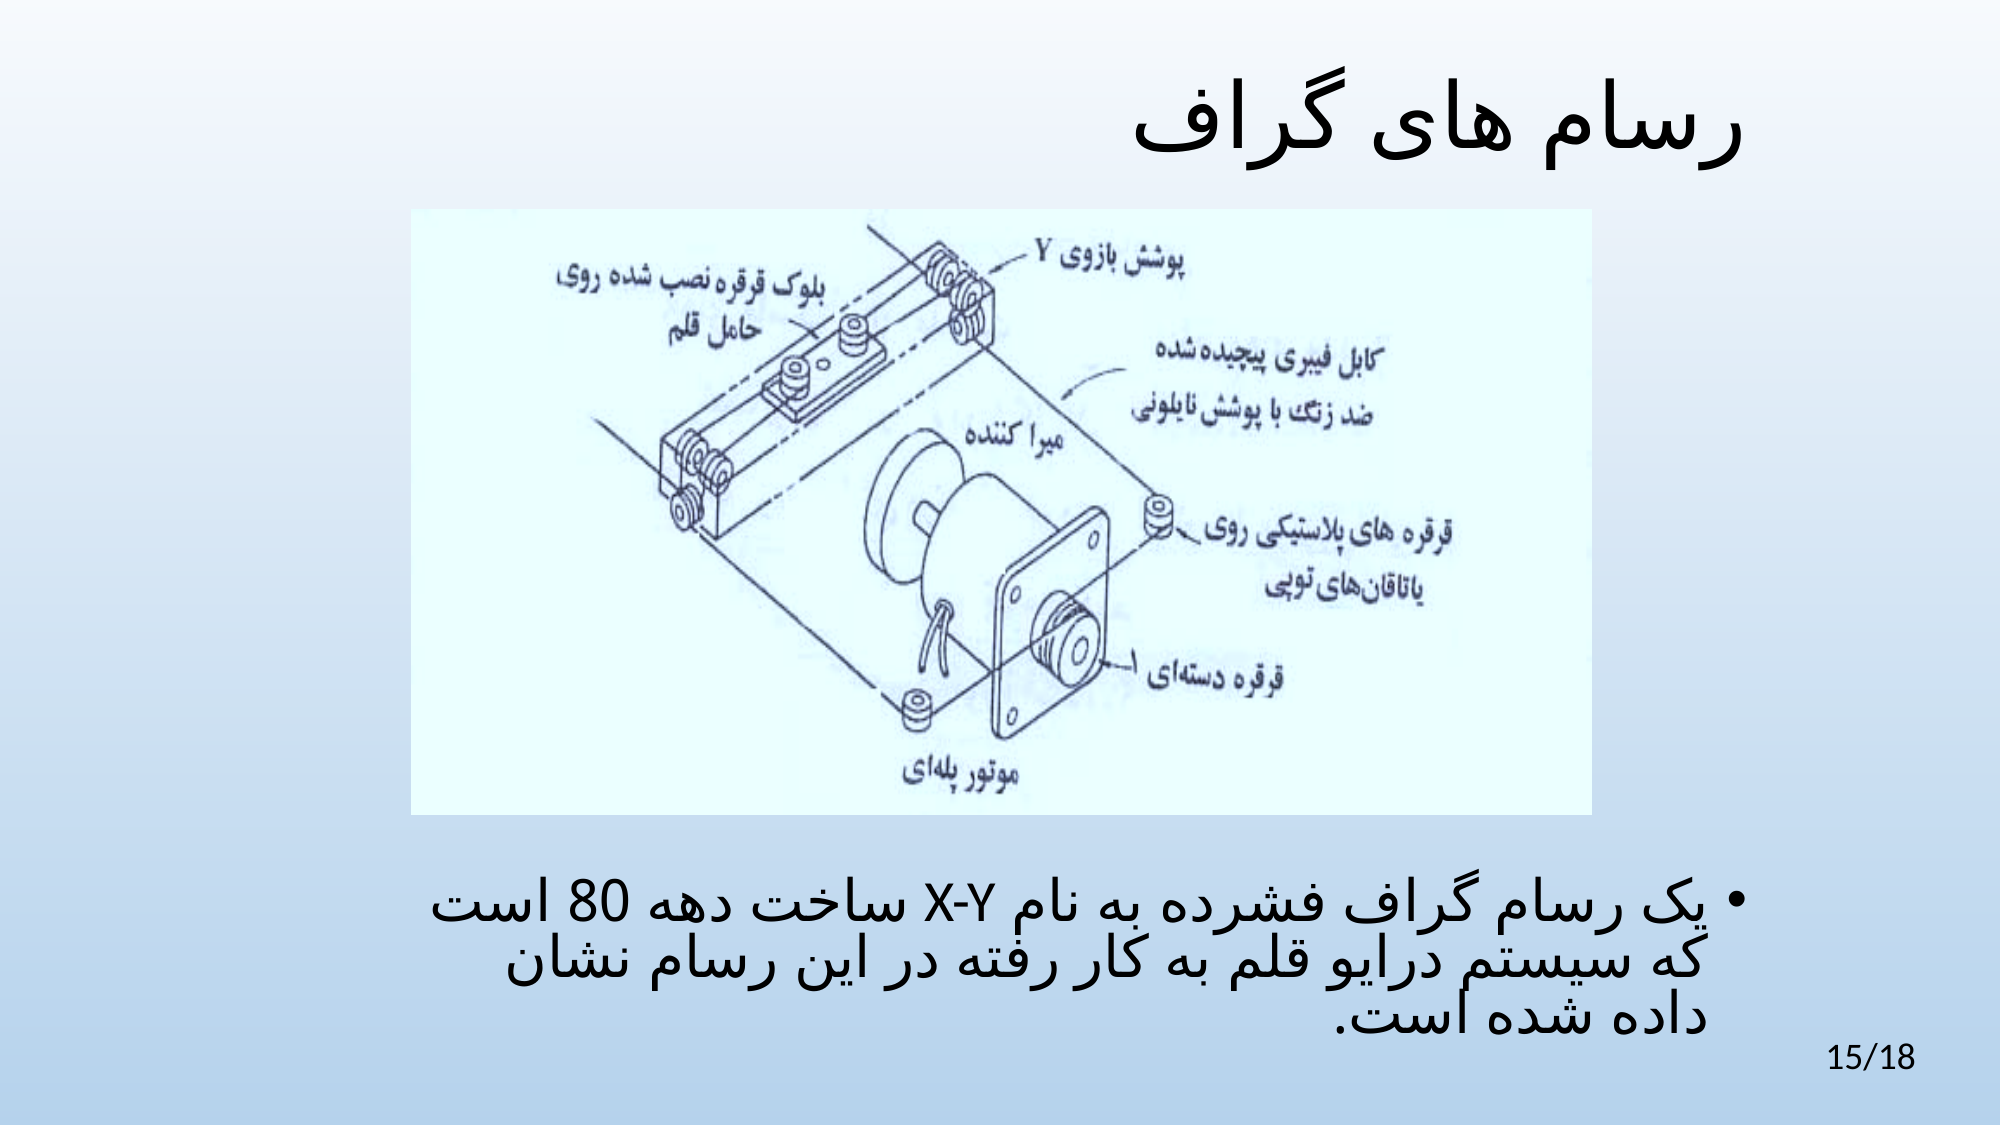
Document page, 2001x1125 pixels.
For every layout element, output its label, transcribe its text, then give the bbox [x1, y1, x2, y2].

picture [411, 209, 1592, 815]
text_box یک رسام گراف فشرده به نام X-Y ساخت دهه 80 است که سیستم درایو قلم به کار رفته در این رسام نشان داده شده است. [411, 788, 1762, 1057]
text_box رسام های گراف [411, 61, 1762, 289]
text_box 15/18 [1810, 1024, 2000, 1085]
